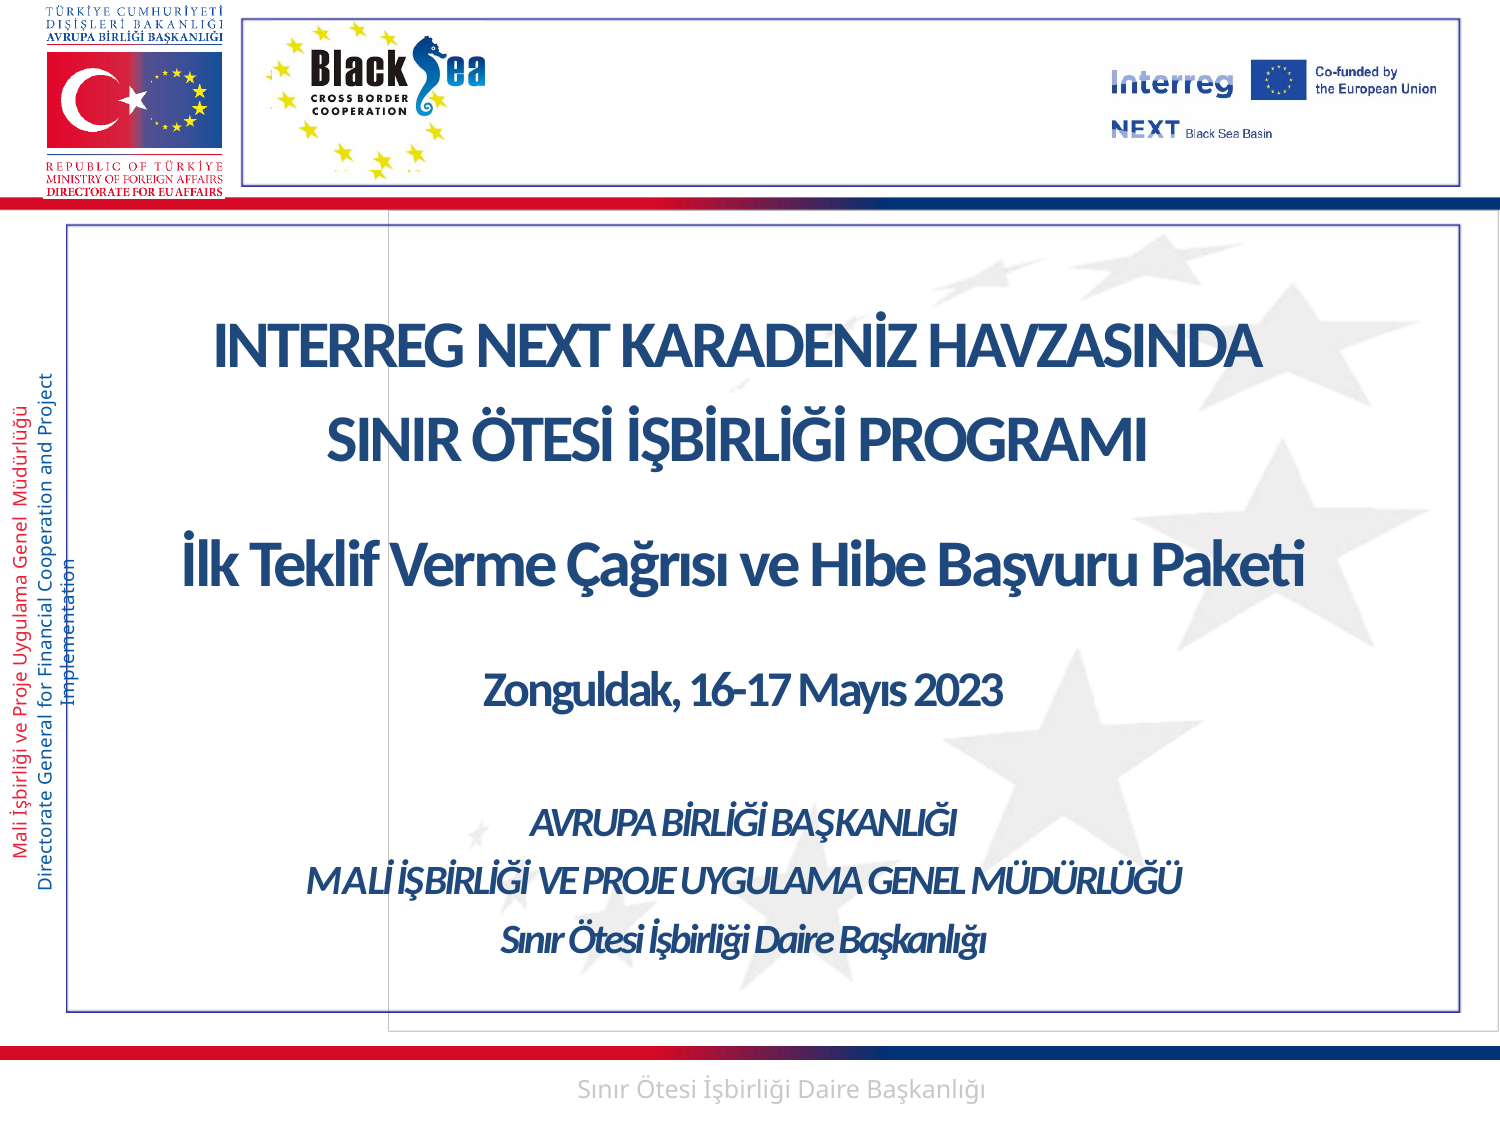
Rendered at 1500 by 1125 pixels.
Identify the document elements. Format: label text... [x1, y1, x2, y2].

picture [240, 17, 1462, 187]
text_box INTERREG NEXT KARADENİZ HAVZASINDA SINIR ÖTESİ İŞBİRLİĞİ PROGRAMI İlk Teklif Verme Çağrısı ve Hibe Başvuru Paketi Zonguldak, 16-17 Mayıs 2023 AVRUPA BİRLİĞİ BAŞKANLIĞI MALİ İŞBİRLİĞİ VE PROJE UYGULAMA GENEL MÜDÜRLÜĞÜ Sınır Ötesi İşbirliği Daire Başkanlığı [29, 230, 1459, 1042]
picture [0, 2, 1500, 1033]
text_box [46, 349, 1477, 612]
picture [0, 1046, 1500, 1060]
footer Sınır Ötesi İşbirliği Daire Başkanlığı [537, 1070, 1034, 1108]
